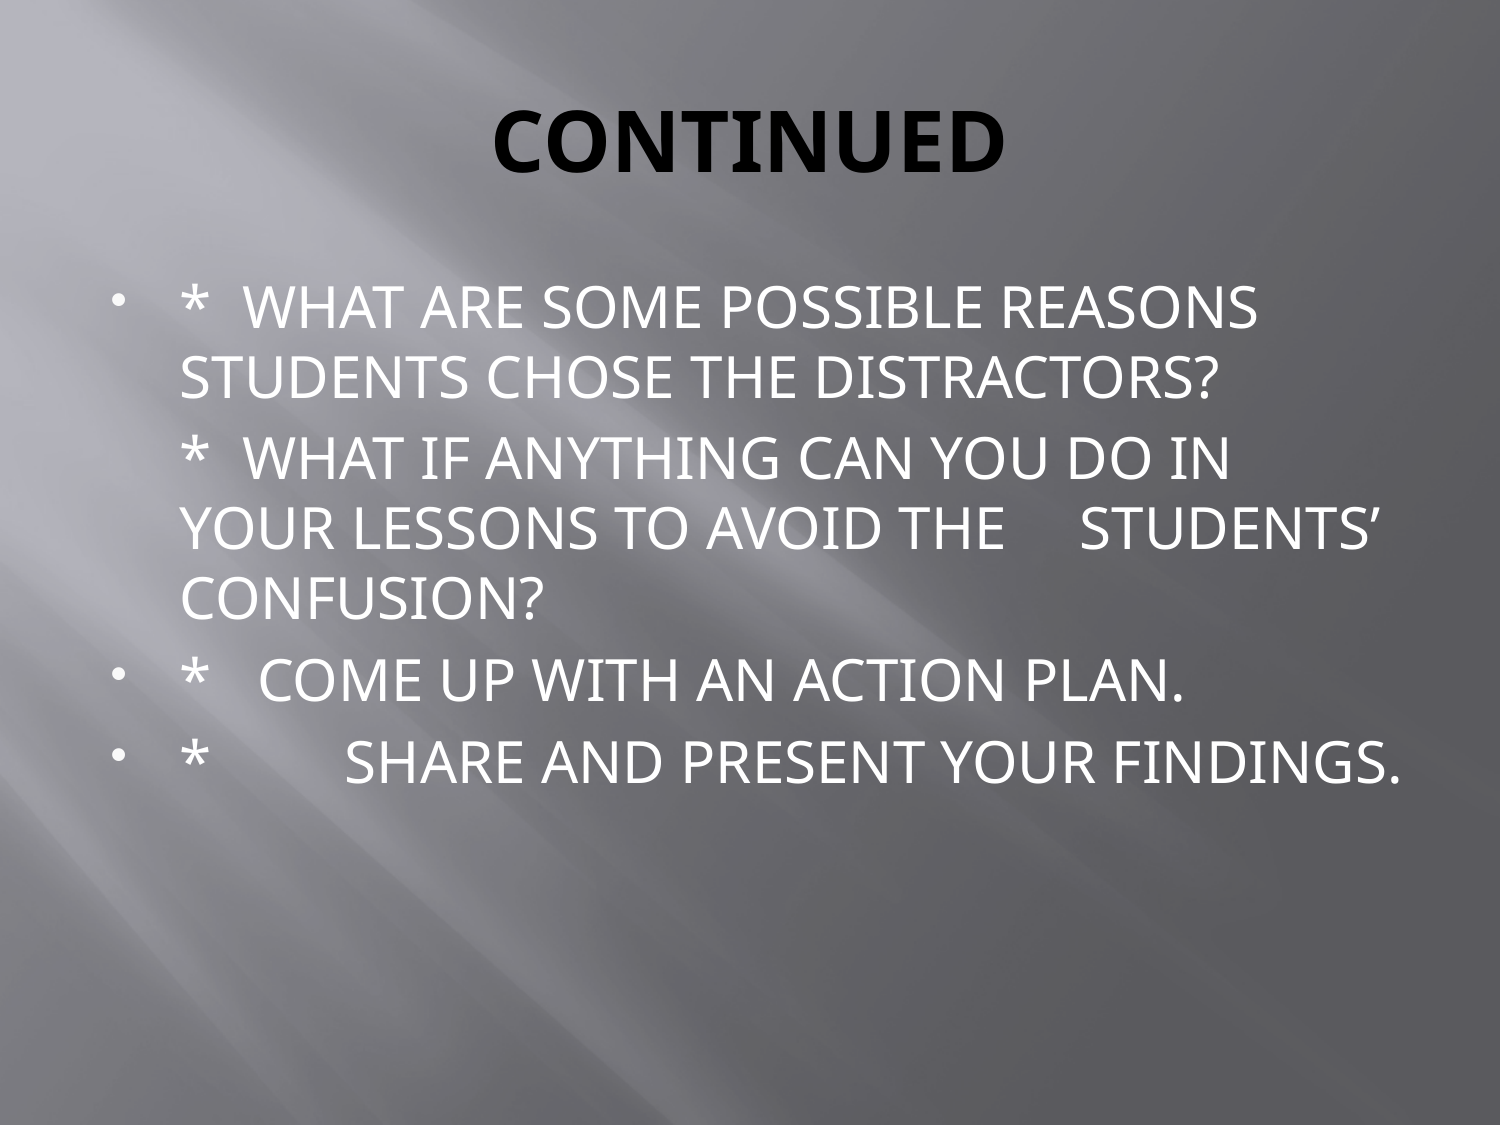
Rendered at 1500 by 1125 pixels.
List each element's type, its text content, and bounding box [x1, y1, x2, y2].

title CONTINUED [75, 45, 1425, 233]
list * WHAT ARE SOME POSSIBLE REASONS STUDENTS CHOSE THE DISTRACTORS? * WHAT IF ANYTHING CAN YOU DO IN YOUR LESSONS TO AVOID THE STUDENTS’ CONFUSION? * COME UP WITH AN ACTION PLAN. * SHARE AND PRESENT YOUR FINDINGS. [75, 262, 1425, 1035]
